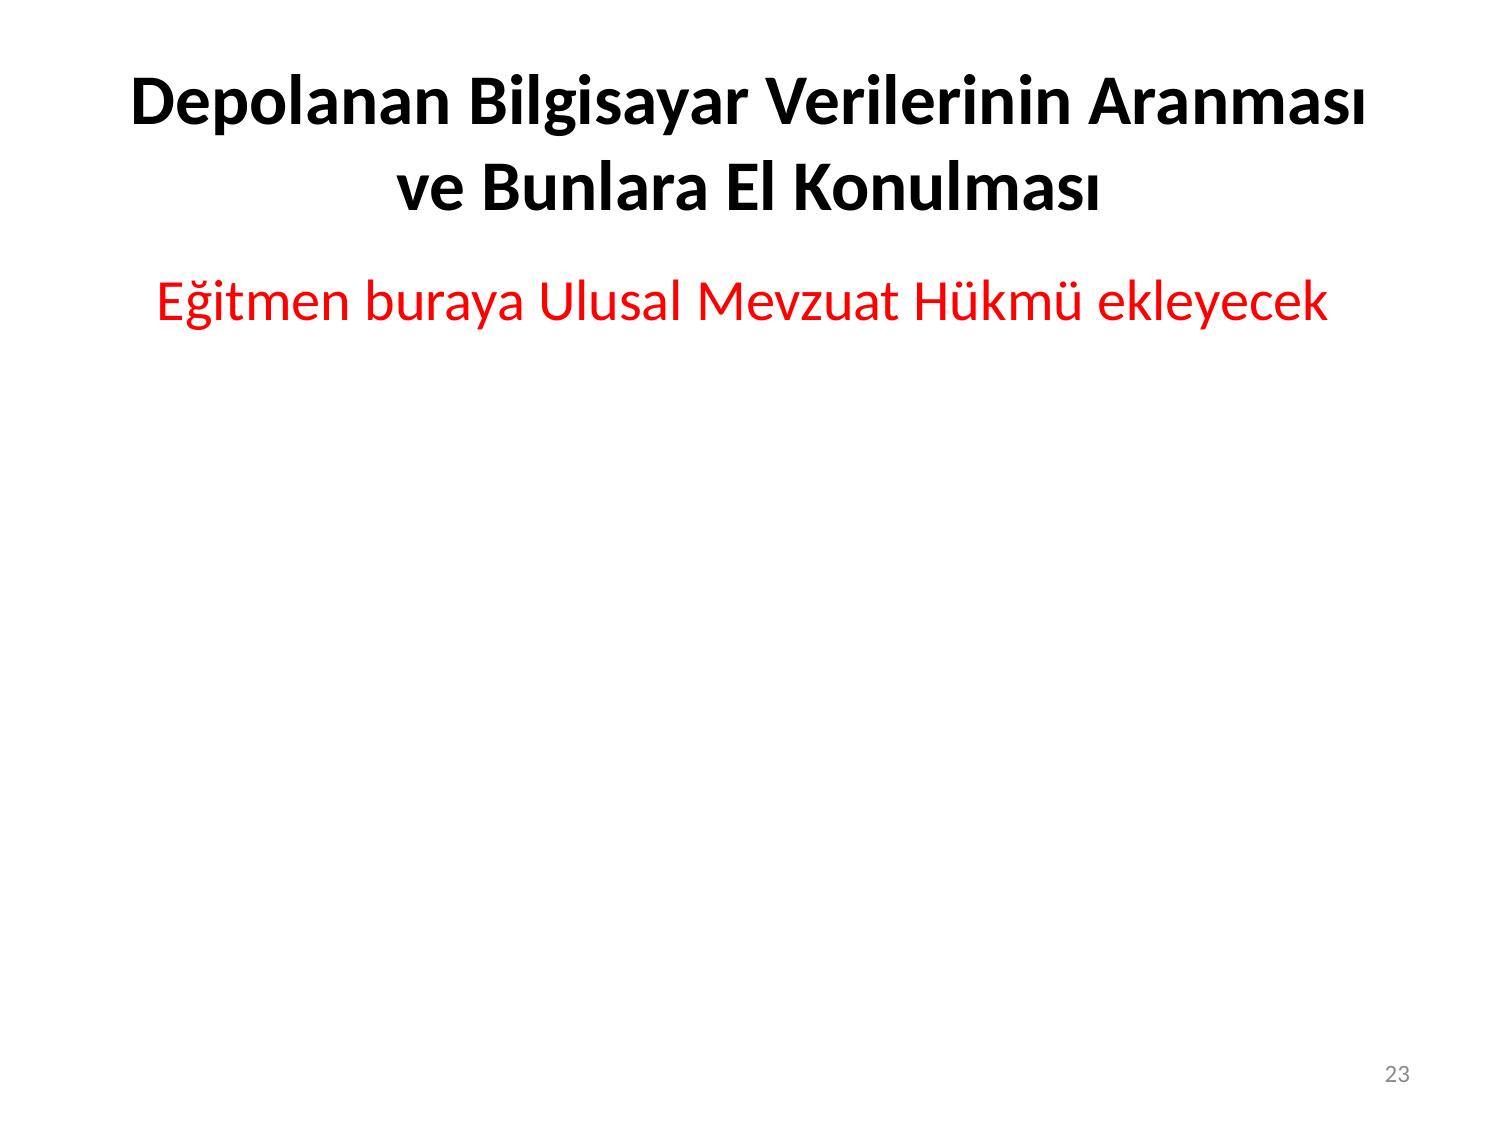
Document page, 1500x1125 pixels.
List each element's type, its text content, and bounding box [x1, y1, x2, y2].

title Depolanan Bilgisayar Verilerinin Aranması ve Bunlara El Konulması [75, 45, 1425, 233]
slide_number 23 [1074, 1042, 1425, 1103]
list Eğitmen buraya Ulusal Mevzuat Hükmü ekleyecek [75, 262, 1425, 1005]
